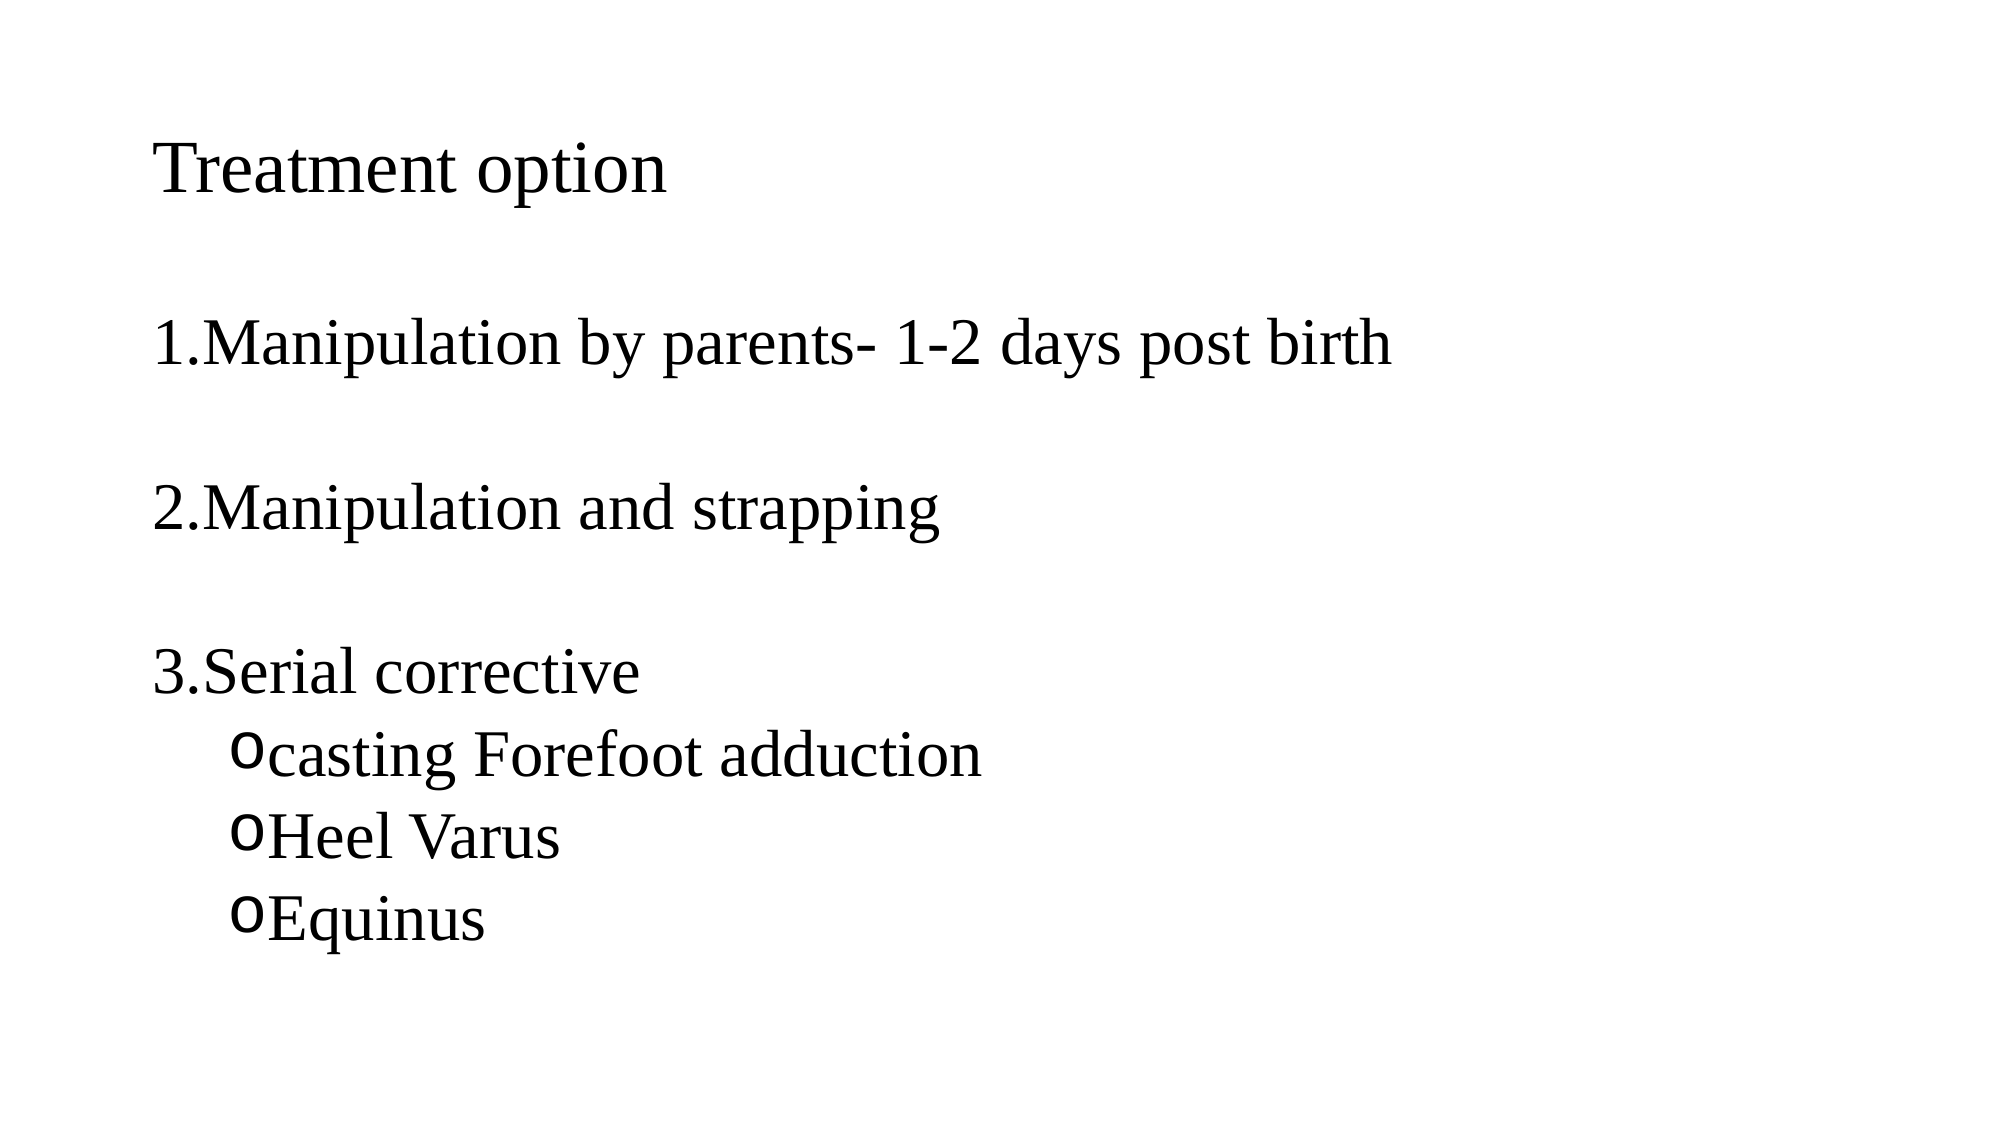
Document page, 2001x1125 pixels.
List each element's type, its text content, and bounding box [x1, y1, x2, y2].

list 1.Manipulation by parents- 1-2 days post birth 2.Manipulation and strapping 3.Serial corrective casting Forefoot adduction Heel Varus Equinus [137, 299, 1863, 1014]
title Treatment option [137, 59, 1863, 278]
